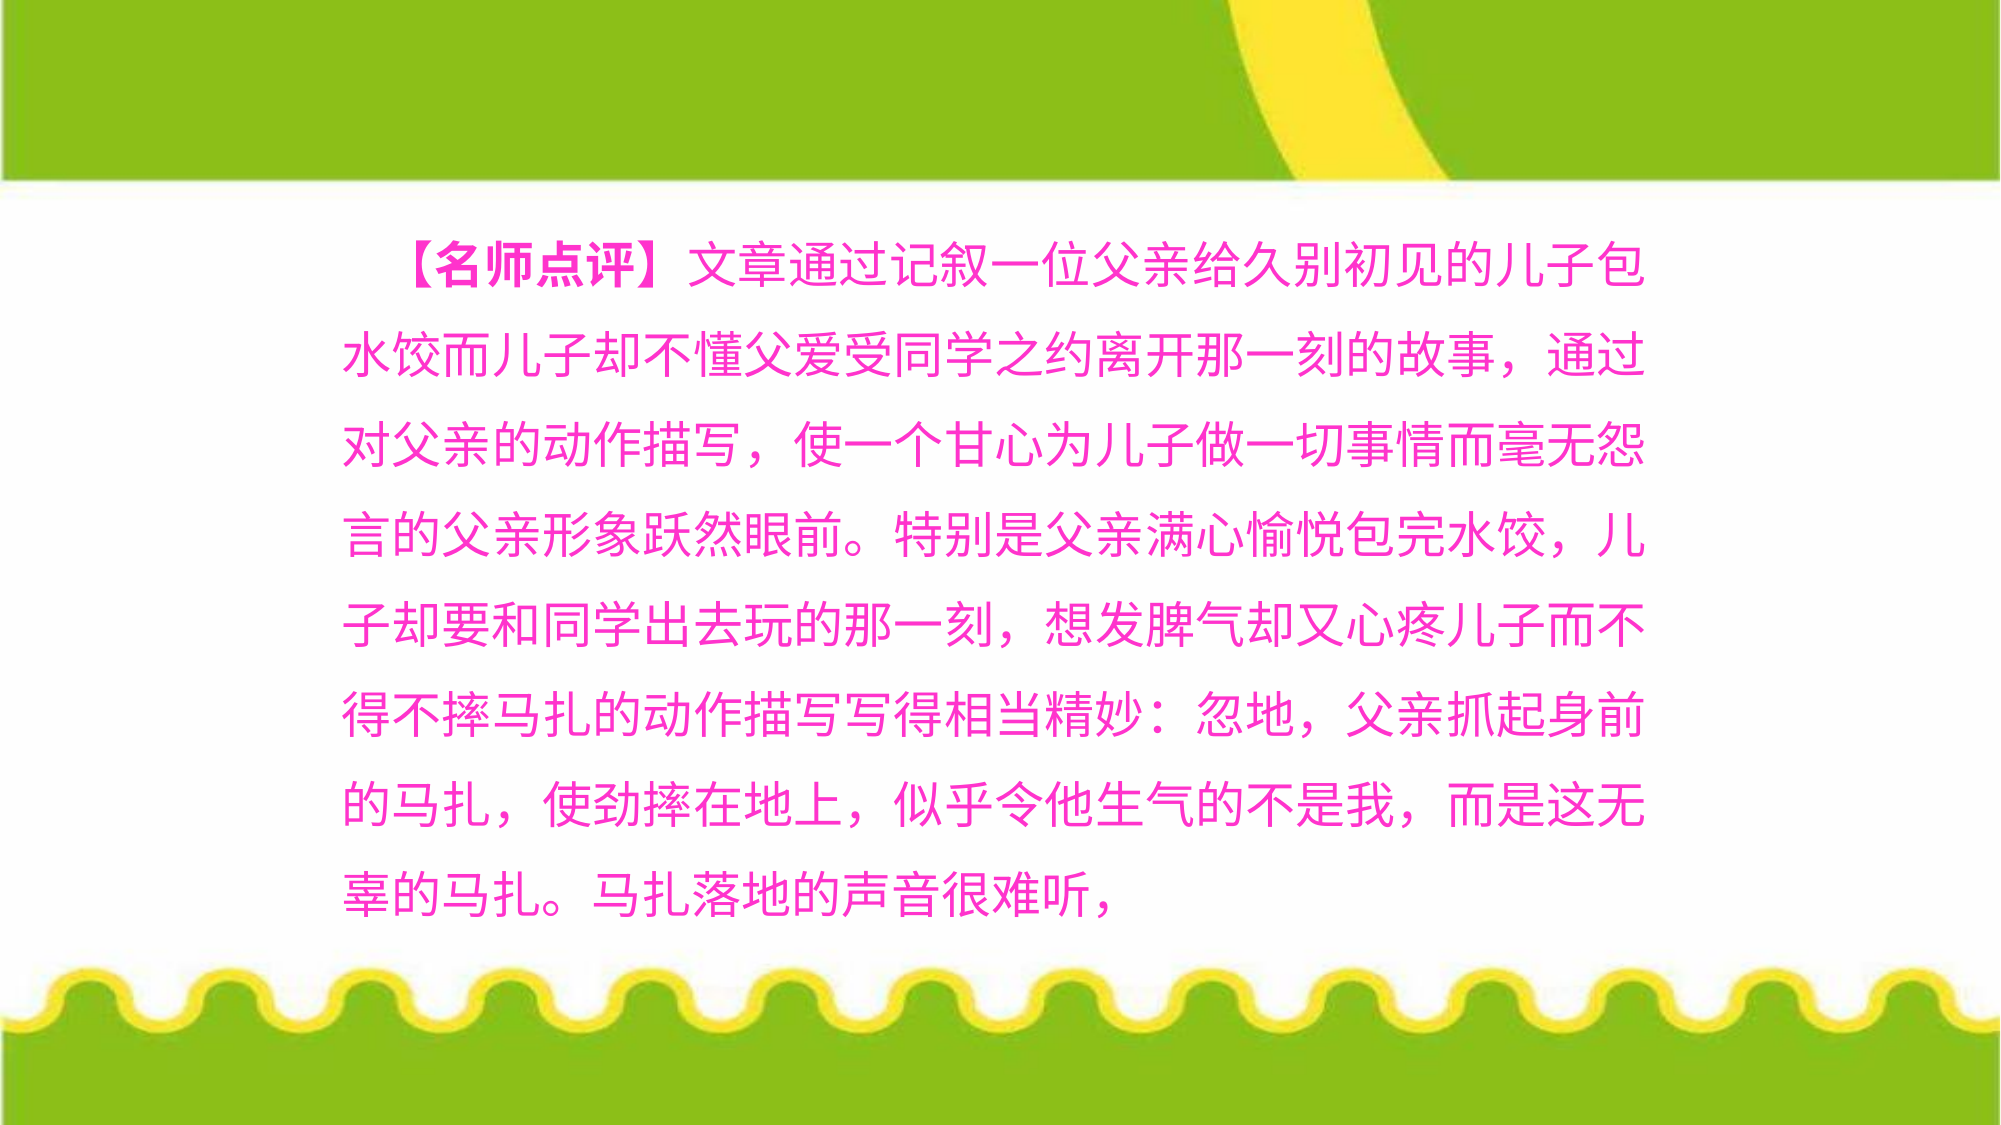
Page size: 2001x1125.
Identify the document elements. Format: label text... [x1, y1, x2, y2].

picture [0, 0, 2001, 1125]
text_box 【名师点评】文章通过记叙一位父亲给久别初见的儿子包水饺而儿子却不懂父爱受同学之约离开那一刻的故事，通过对父亲的动作描写，使一个甘心为儿子做一切事情而毫无怨言的父亲形象跃然眼前。特别是父亲满心愉悦包完水饺，儿子却要和同学出去玩的那一刻，想发脾气却又心疼儿子而不得不摔马扎的动作描写写得相当精妙：忽地，父亲抓起身前的马扎，使劲摔在地上，似乎令他生气的不是我，而是这无辜的马扎。马扎落地的声音很难听， [326, 196, 1662, 931]
